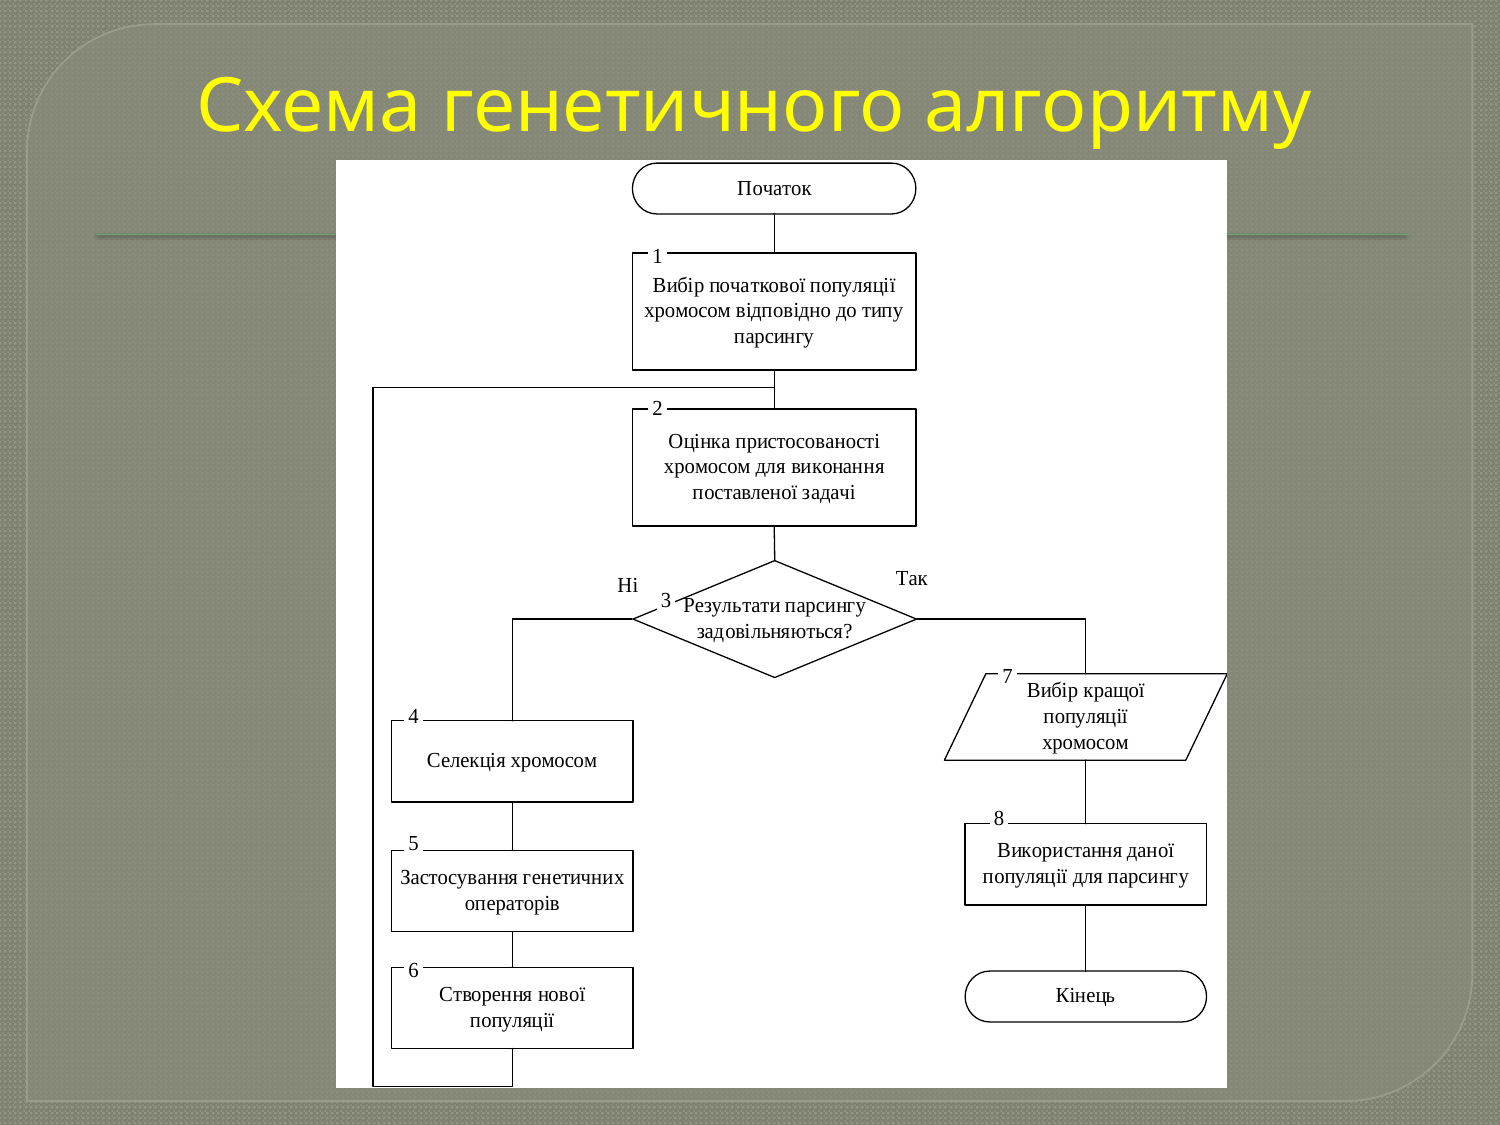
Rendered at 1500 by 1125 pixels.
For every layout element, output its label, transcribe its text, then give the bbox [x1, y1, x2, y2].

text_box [336, 160, 1228, 1088]
title Схема генетичного алгоритму [0, 1, 1500, 154]
